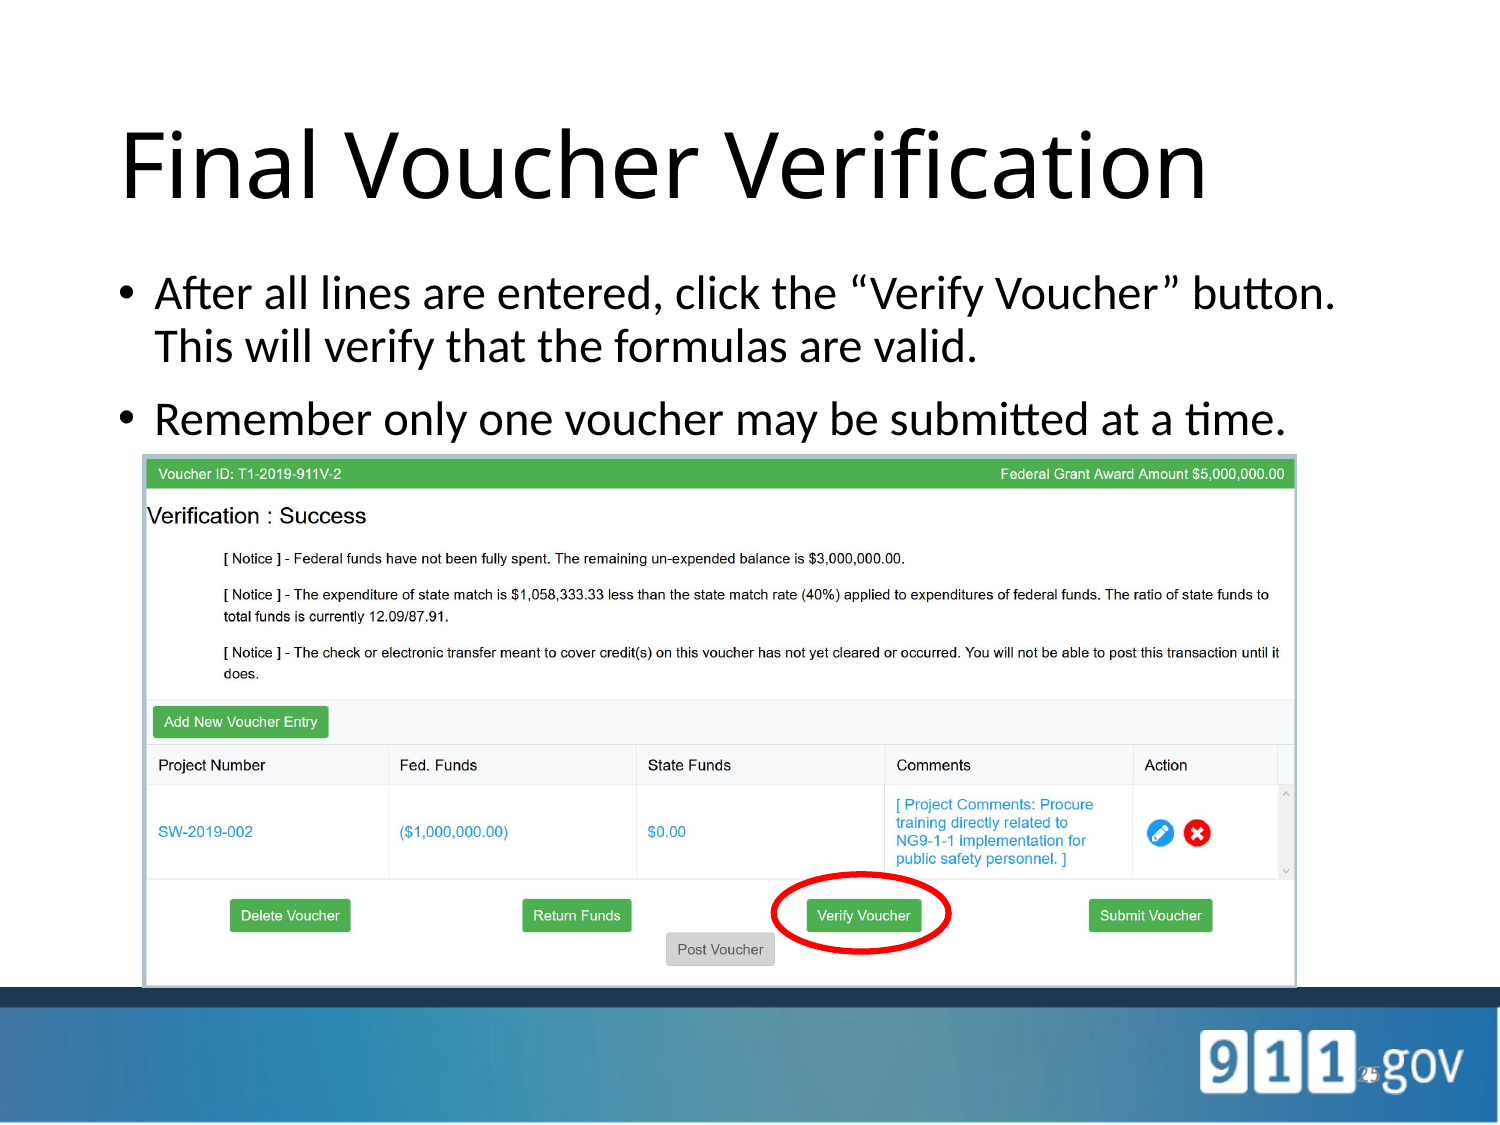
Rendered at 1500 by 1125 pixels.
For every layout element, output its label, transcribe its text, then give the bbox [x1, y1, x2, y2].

picture [0, 454, 1500, 1125]
list After all lines are entered, click the “Verify Voucher” button. This will verify that the formulas are valid. Remember only one voucher may be submitted at a time. [103, 260, 1397, 455]
title Final Voucher Verification [103, 59, 1397, 260]
slide_number 25 [1059, 1042, 1397, 1103]
